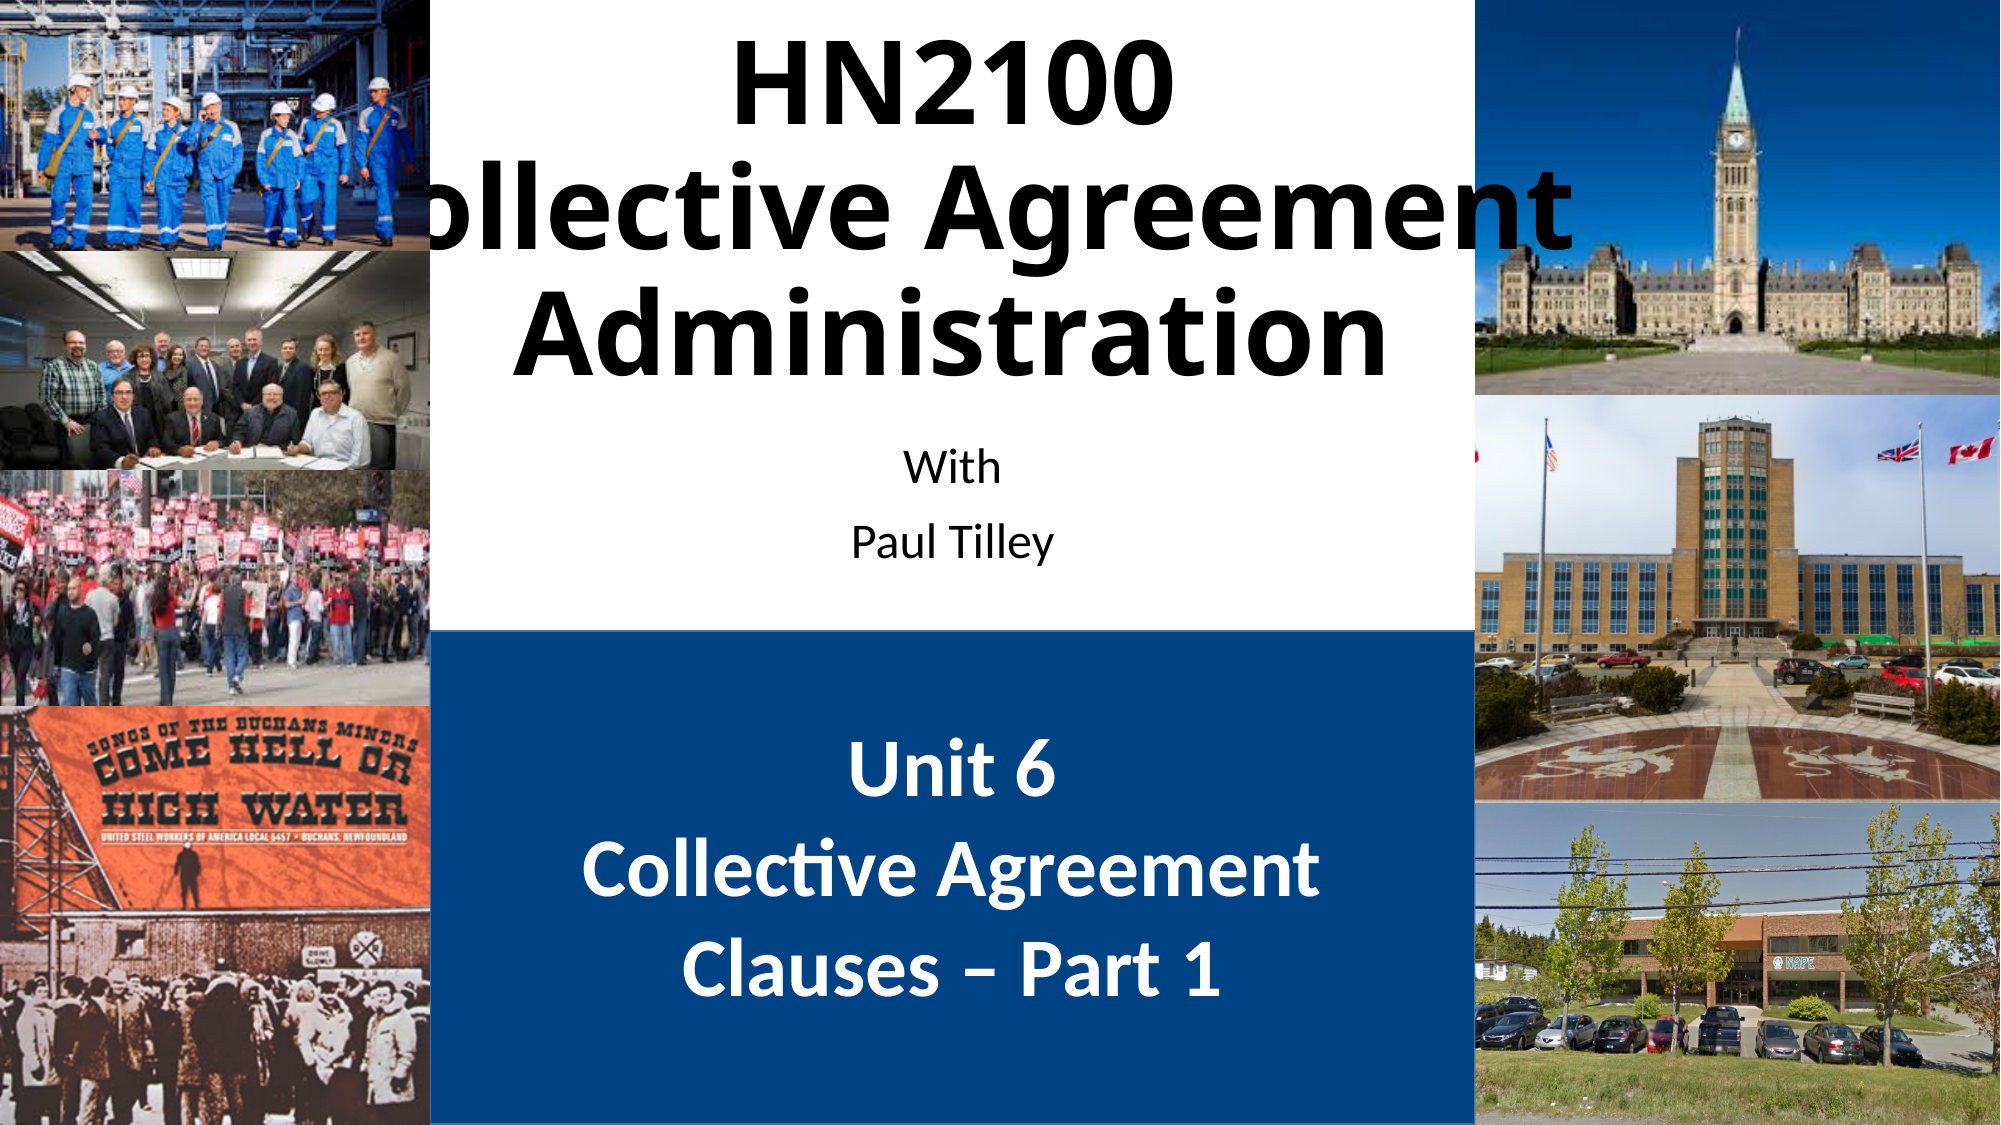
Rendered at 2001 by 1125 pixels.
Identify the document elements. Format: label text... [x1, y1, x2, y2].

text_box [430, 705, 1475, 1125]
title HN2100 Collective Agreement Administration [430, 16, 1475, 408]
picture [0, 0, 430, 1125]
picture [1475, 0, 2000, 1125]
text_box Unit 6 Collective Agreement Clauses – Part 1 [537, 705, 1368, 1021]
subtitle With Paul Tilley [430, 432, 1475, 705]
